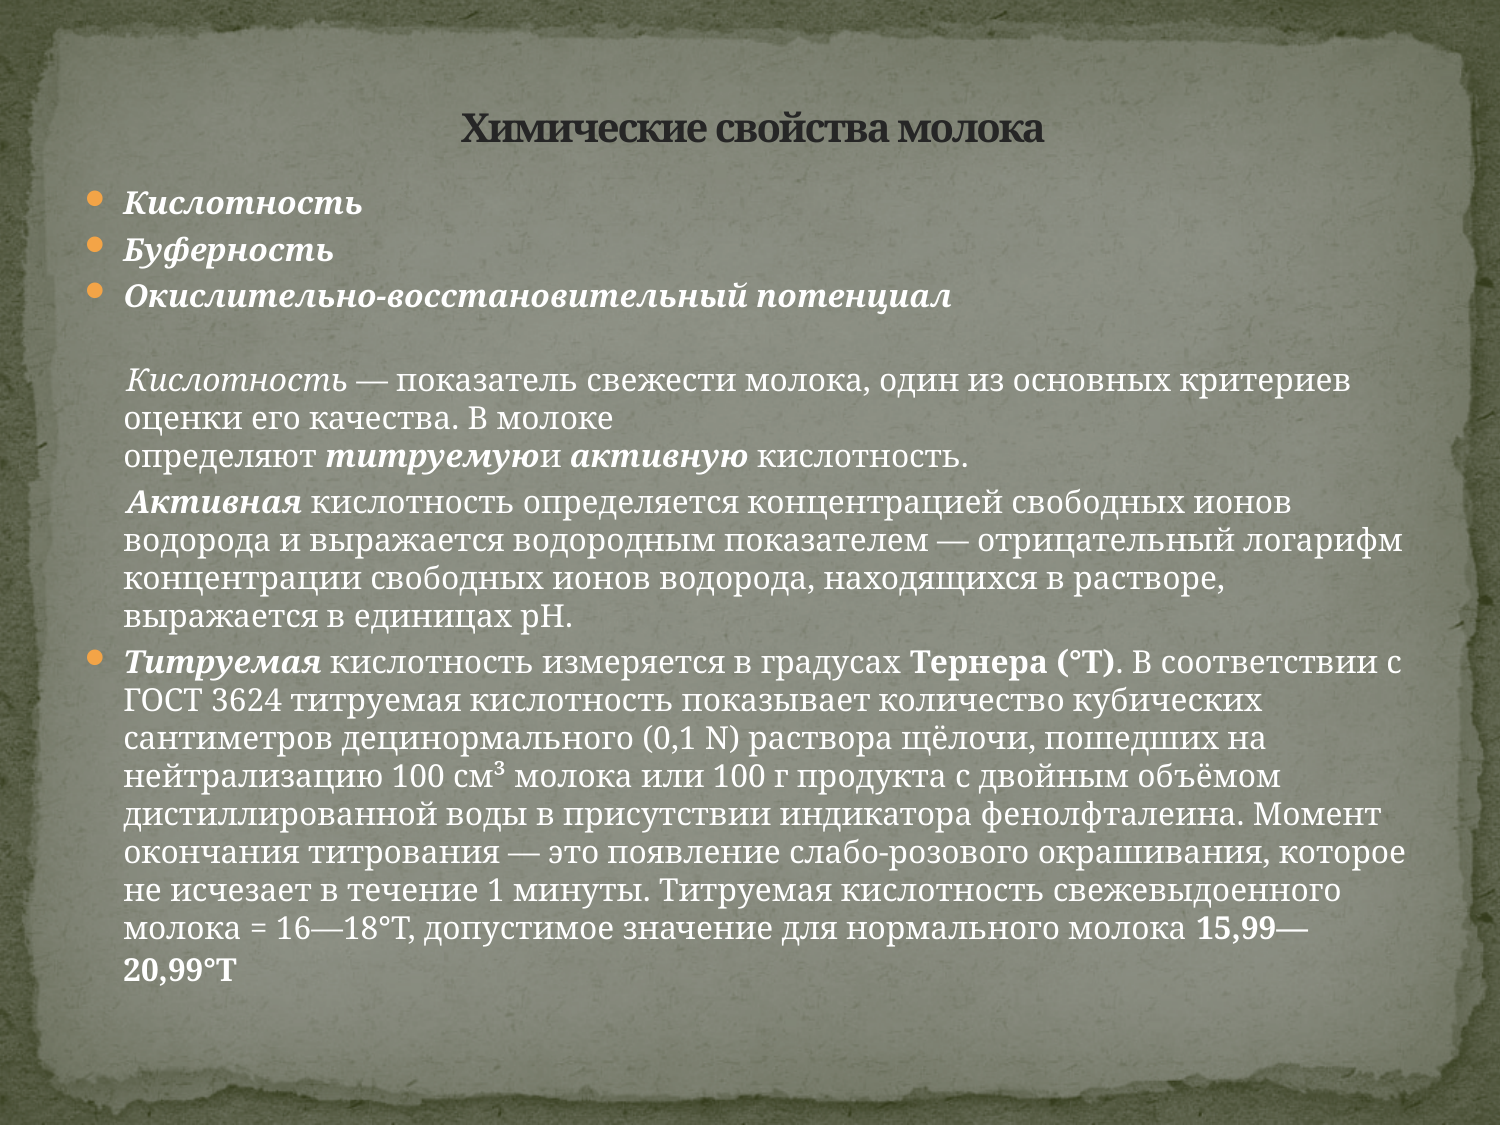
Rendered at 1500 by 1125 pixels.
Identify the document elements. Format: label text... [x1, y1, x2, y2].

title Химические свойства молока [81, 93, 1425, 223]
list Кислотность Буферность Окислительно-восстановительный потенциал Кислотность — показатель свежести молока, один из основных критериев оценки его качества. В молоке определяют титруемуюи активную кислотность. Активная кислотность определяется концентрацией свободных ионов водорода и выражается водородным показателем — отрицательный логарифм концентрации свободных ионов водорода, находящихся в растворе, выражается в единицах рН. Титруемая кислотность измеряется в градусах Тернера (°Т). В соответствии с ГОСТ 3624 титруемая кислотность показывает количество кубических сантиметров децинормального (0,1 N) раствора щёлочи, пошедших на нейтрализацию 100 см³ молока или 100 г продукта с двойным объёмом дистиллированной воды в присутствии индикатора фенолфталеина. Момент окончания титрования — это появление слабо-розового окрашивания, которое не исчезает в течение 1 минуты. Титруемая кислотность свежевыдоенного молока = 16—18°Т, допустимое значение для нормального молока 15,99—20,99°Т [70, 175, 1425, 1000]
